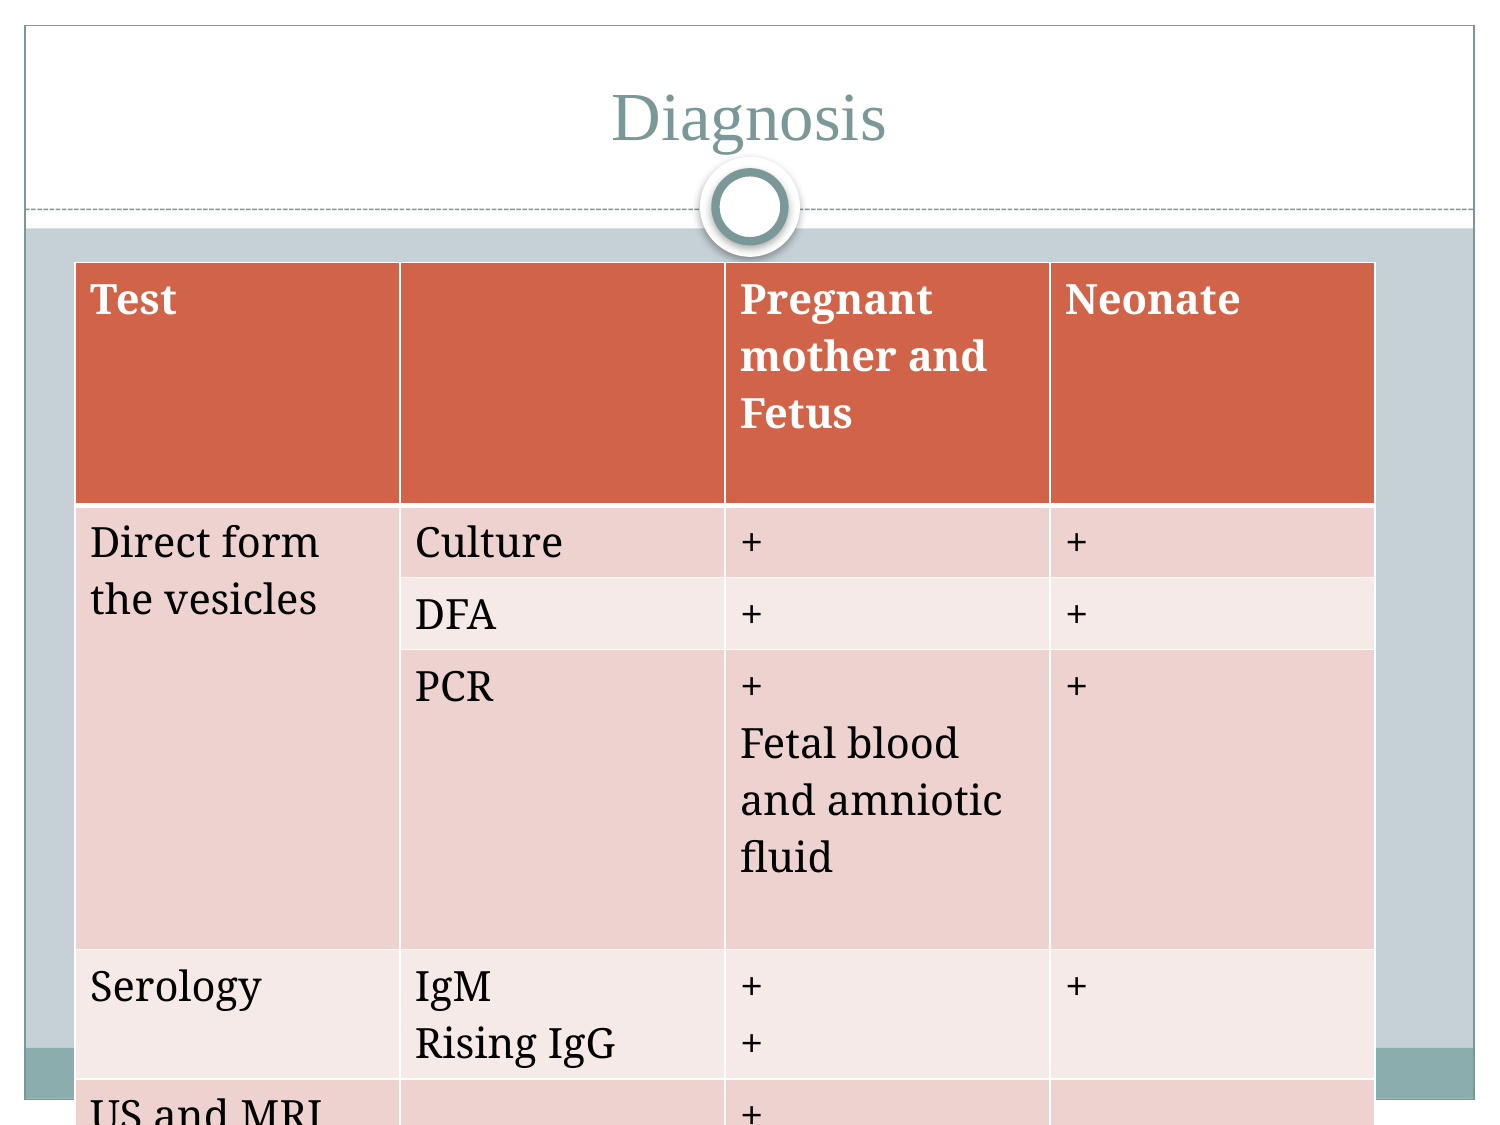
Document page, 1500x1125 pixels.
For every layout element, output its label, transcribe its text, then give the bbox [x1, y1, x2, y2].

table_header [401, 263, 724, 503]
table_cell + [1051, 578, 1374, 649]
table_cell + [1051, 508, 1374, 577]
table_cell + [726, 508, 1049, 577]
table_cell + [726, 1080, 1049, 1125]
table_cell Direct form the vesicles [76, 508, 399, 949]
table_cell Serology [76, 950, 399, 1078]
table_cell + Fetal blood and amniotic fluid [726, 650, 1049, 949]
table_cell US and MRI [76, 1080, 399, 1125]
table_cell [1051, 1080, 1374, 1125]
table_cell Culture [401, 508, 724, 577]
table_cell + [726, 578, 1049, 649]
table_cell PCR [401, 650, 724, 949]
title Diagnosis [49, 37, 1450, 162]
table_header Test [76, 263, 399, 503]
table_cell + + [726, 950, 1049, 1078]
table_cell [401, 1080, 724, 1125]
table_header Pregnant mother and Fetus [726, 263, 1049, 503]
table_header Neonate [1051, 263, 1374, 503]
table_cell + [1051, 650, 1374, 949]
table_cell IgM Rising IgG [401, 950, 724, 1078]
table_cell DFA [401, 578, 724, 649]
table_cell + [1051, 950, 1374, 1078]
